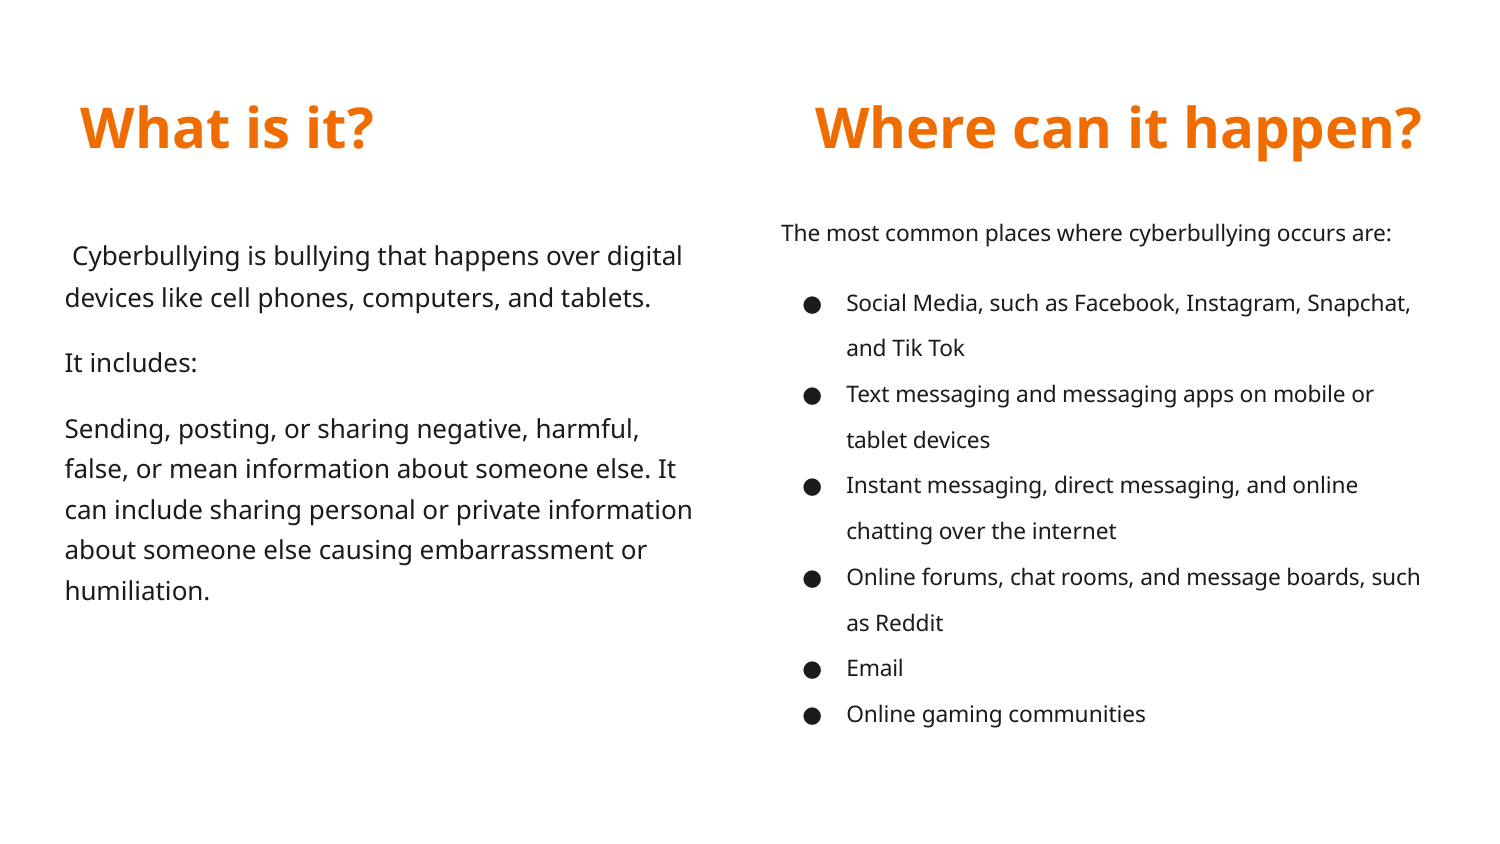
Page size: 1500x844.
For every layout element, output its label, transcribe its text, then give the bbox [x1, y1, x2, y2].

list The most common places where cyberbullying occurs are: Social Media, such as Facebook, Instagram, Snapchat, and Tik Tok Text messaging and messaging apps on mobile or tablet devices Instant messaging, direct messaging, and online chatting over the internet Online forums, chat rooms, and message boards, such as Reddit Email Online gaming communities [766, 187, 1437, 750]
title What is it? Where can it happen? [51, 72, 1449, 189]
list Cyberbullying is bullying that happens over digital devices like cell phones, computers, and tablets. It includes: Sending, posting, or sharing negative, harmful, false, or mean information about someone else. It can include sharing personal or private information about someone else causing embarrassment or humiliation. [49, 213, 720, 750]
